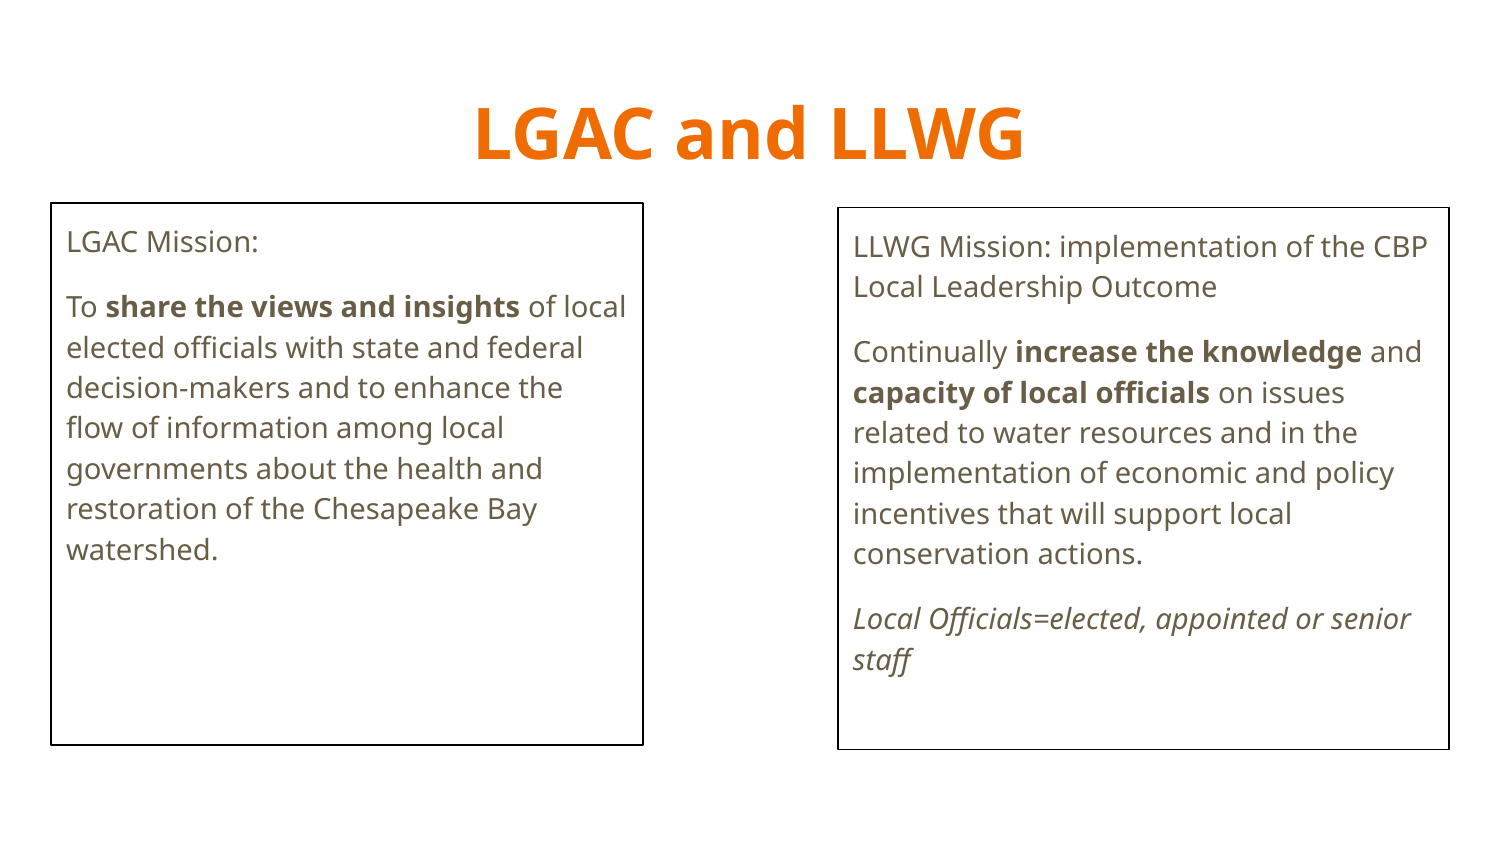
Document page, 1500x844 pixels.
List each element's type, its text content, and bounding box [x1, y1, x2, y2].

title LGAC and LLWG [51, 72, 1449, 189]
list LLWG Mission: implementation of the CBP Local Leadership Outcome Continually increase the knowledge and capacity of local officials on issues related to water resources and in the implementation of economic and policy incentives that will support local conservation actions. Local Officials=elected, appointed or senior staff [837, 207, 1449, 750]
list LGAC Mission: To share the views and insights of local elected officials with state and federal decision‐makers and to enhance the flow of information among local governments about the health and restoration of the Chesapeake Bay watershed. [51, 203, 643, 745]
